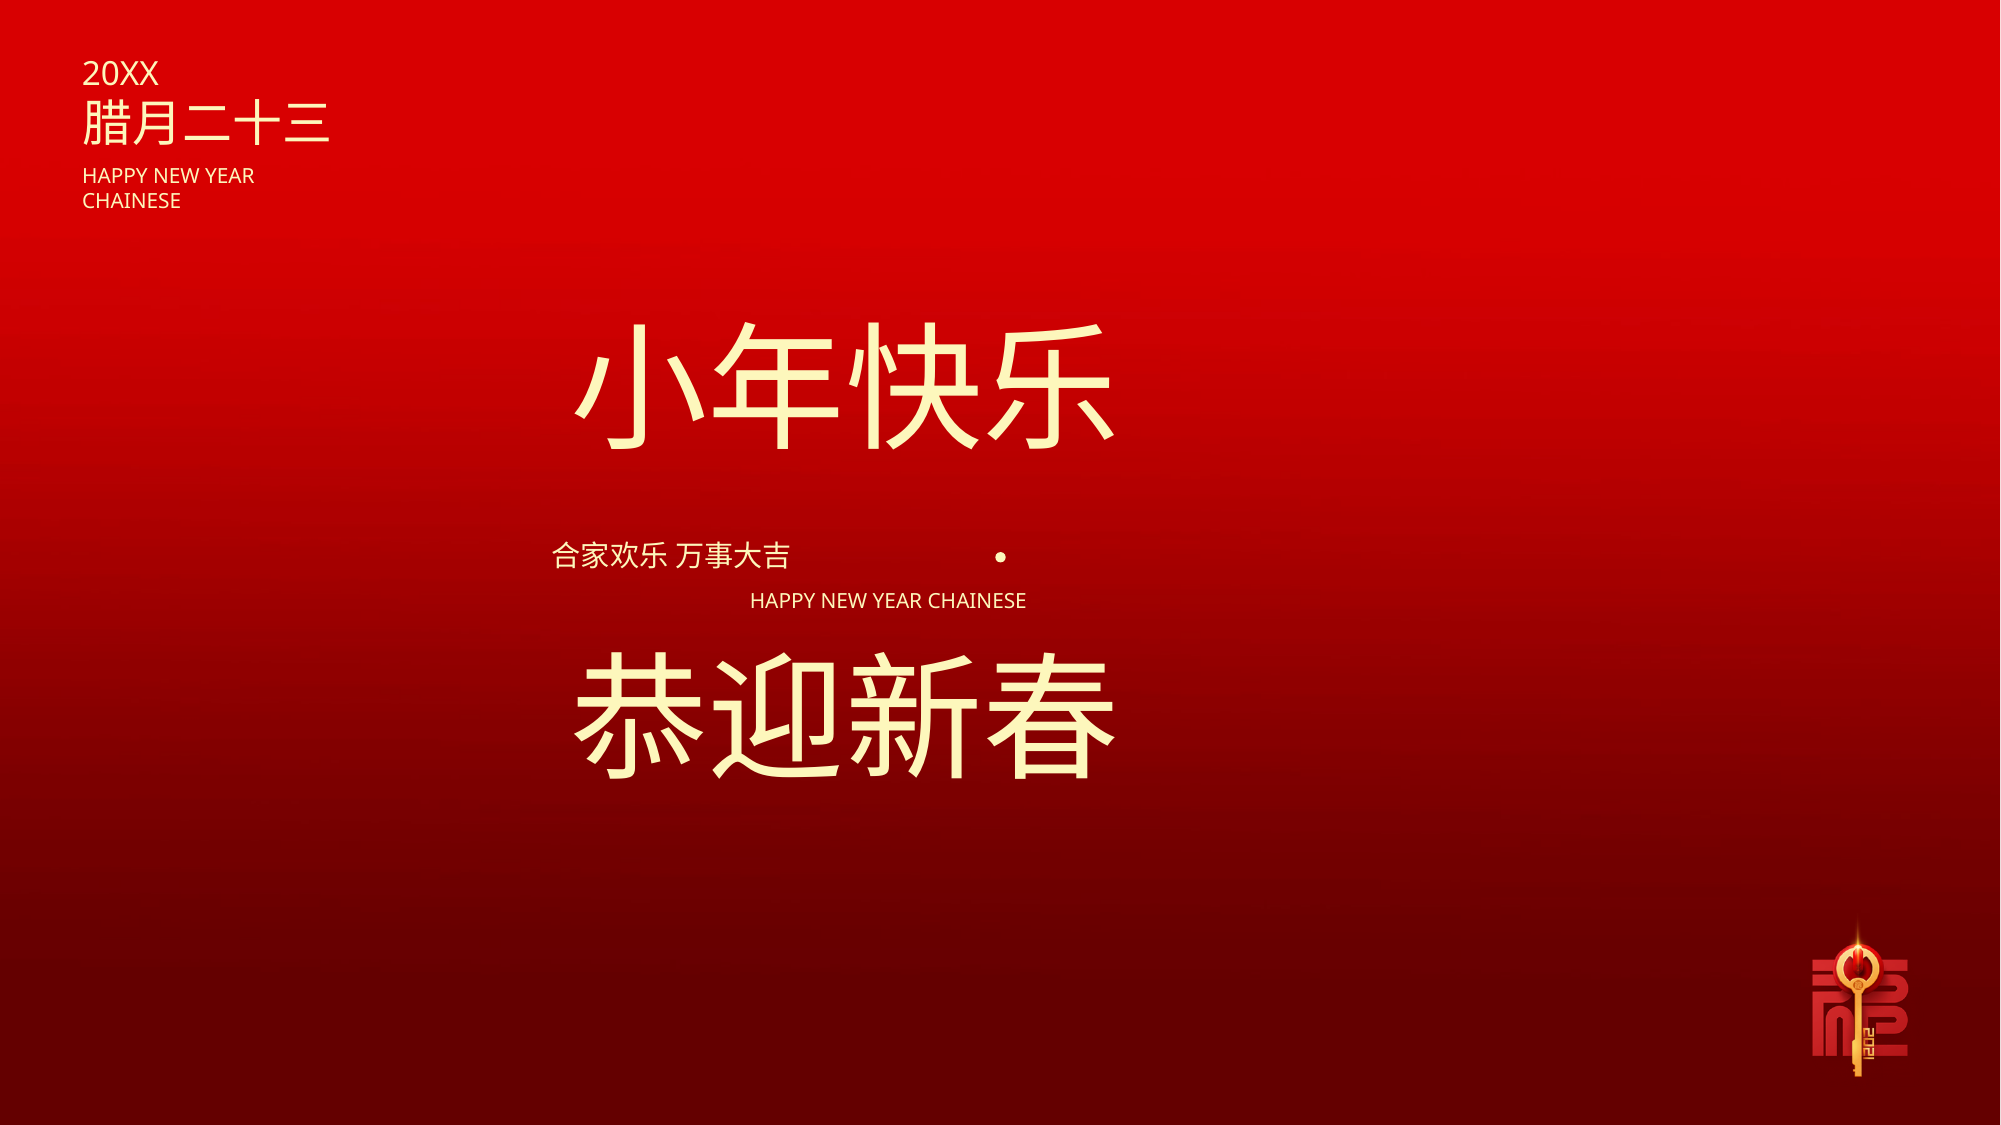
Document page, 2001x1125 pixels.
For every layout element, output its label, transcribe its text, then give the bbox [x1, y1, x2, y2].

text_box HAPPY NEW YEAR CHAINESE [735, 580, 1265, 620]
picture [0, 0, 2001, 1125]
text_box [66, 44, 373, 221]
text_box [1771, 913, 1969, 1100]
text_box 合家欢乐 万事大吉 [536, 530, 1463, 580]
text_box 恭迎新春 [555, 623, 1445, 804]
text_box 小年快乐 [555, 293, 1445, 474]
text_box [993, 550, 1008, 565]
